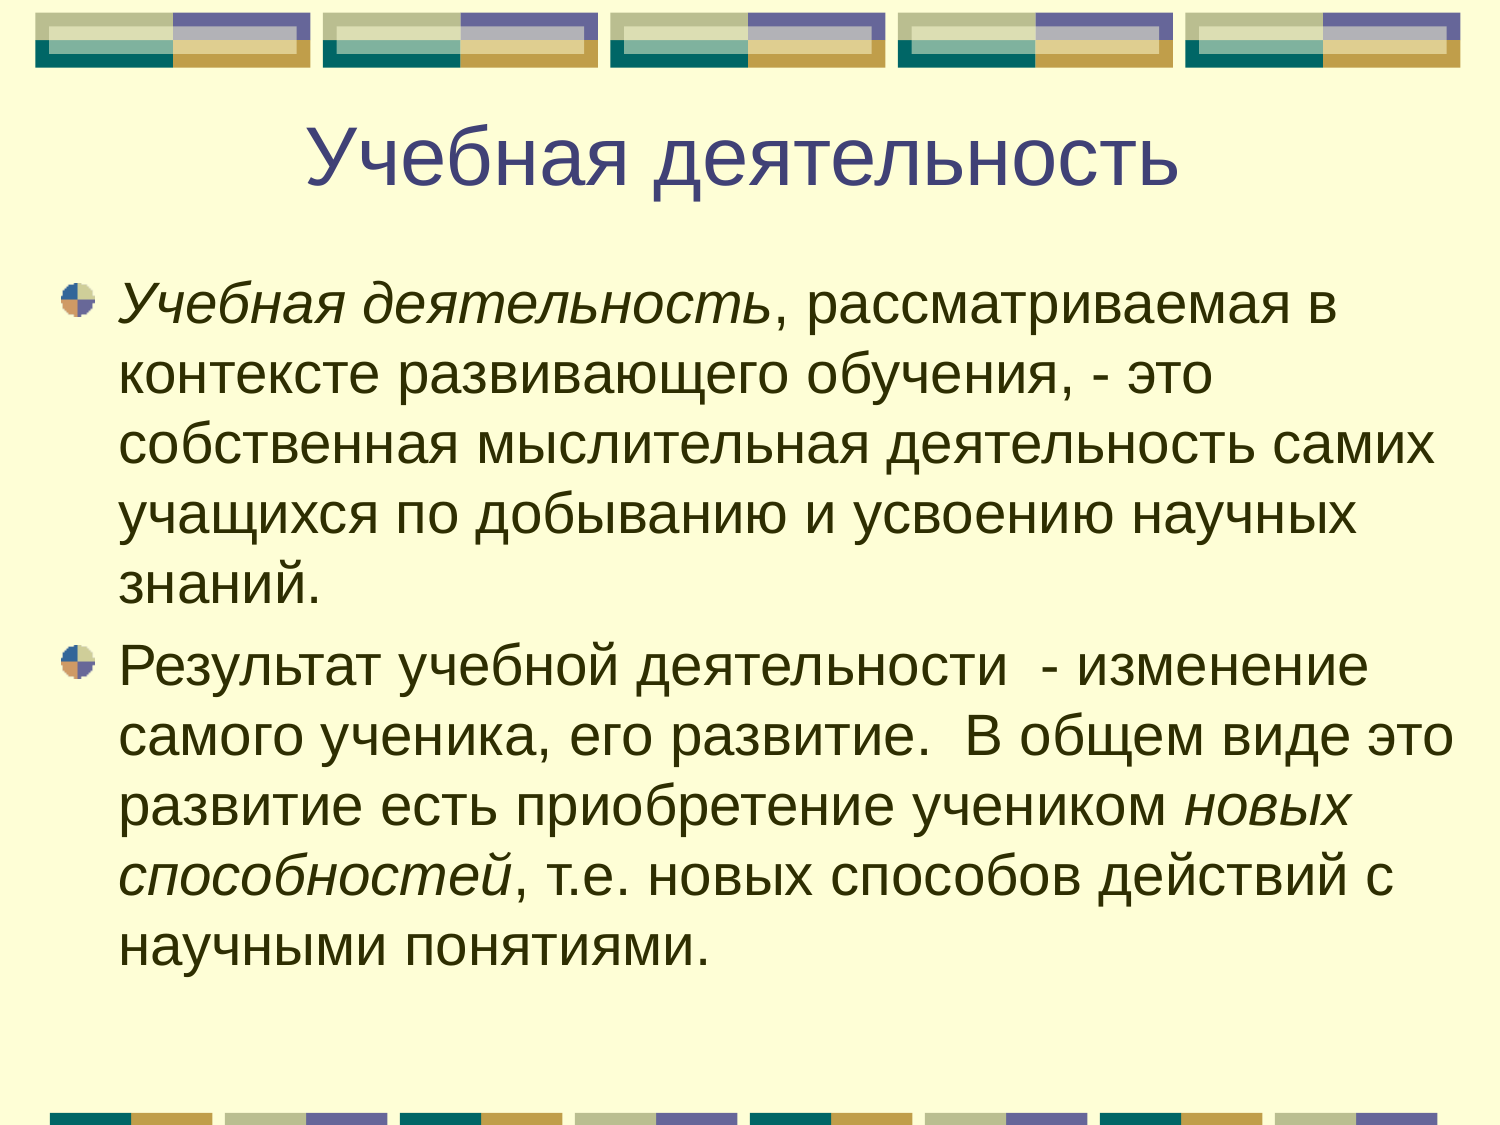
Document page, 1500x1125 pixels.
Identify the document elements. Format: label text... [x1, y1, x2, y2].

title Учебная деятельность [105, 70, 1381, 235]
picture [61, 645, 95, 679]
picture [61, 283, 95, 317]
list Учебная деятельность, рассматриваемая в контексте развивающего обучения, - это собственная мыслительная деятельность самих учащихся по добыванию и усвоению научных знаний. Результат учебной деятельности - изменение самого ученика, его развитие. В общем виде это развитие есть приобретение учеником новых способностей, т.е. новых способов действий с научными понятиями. [46, 257, 1500, 1093]
